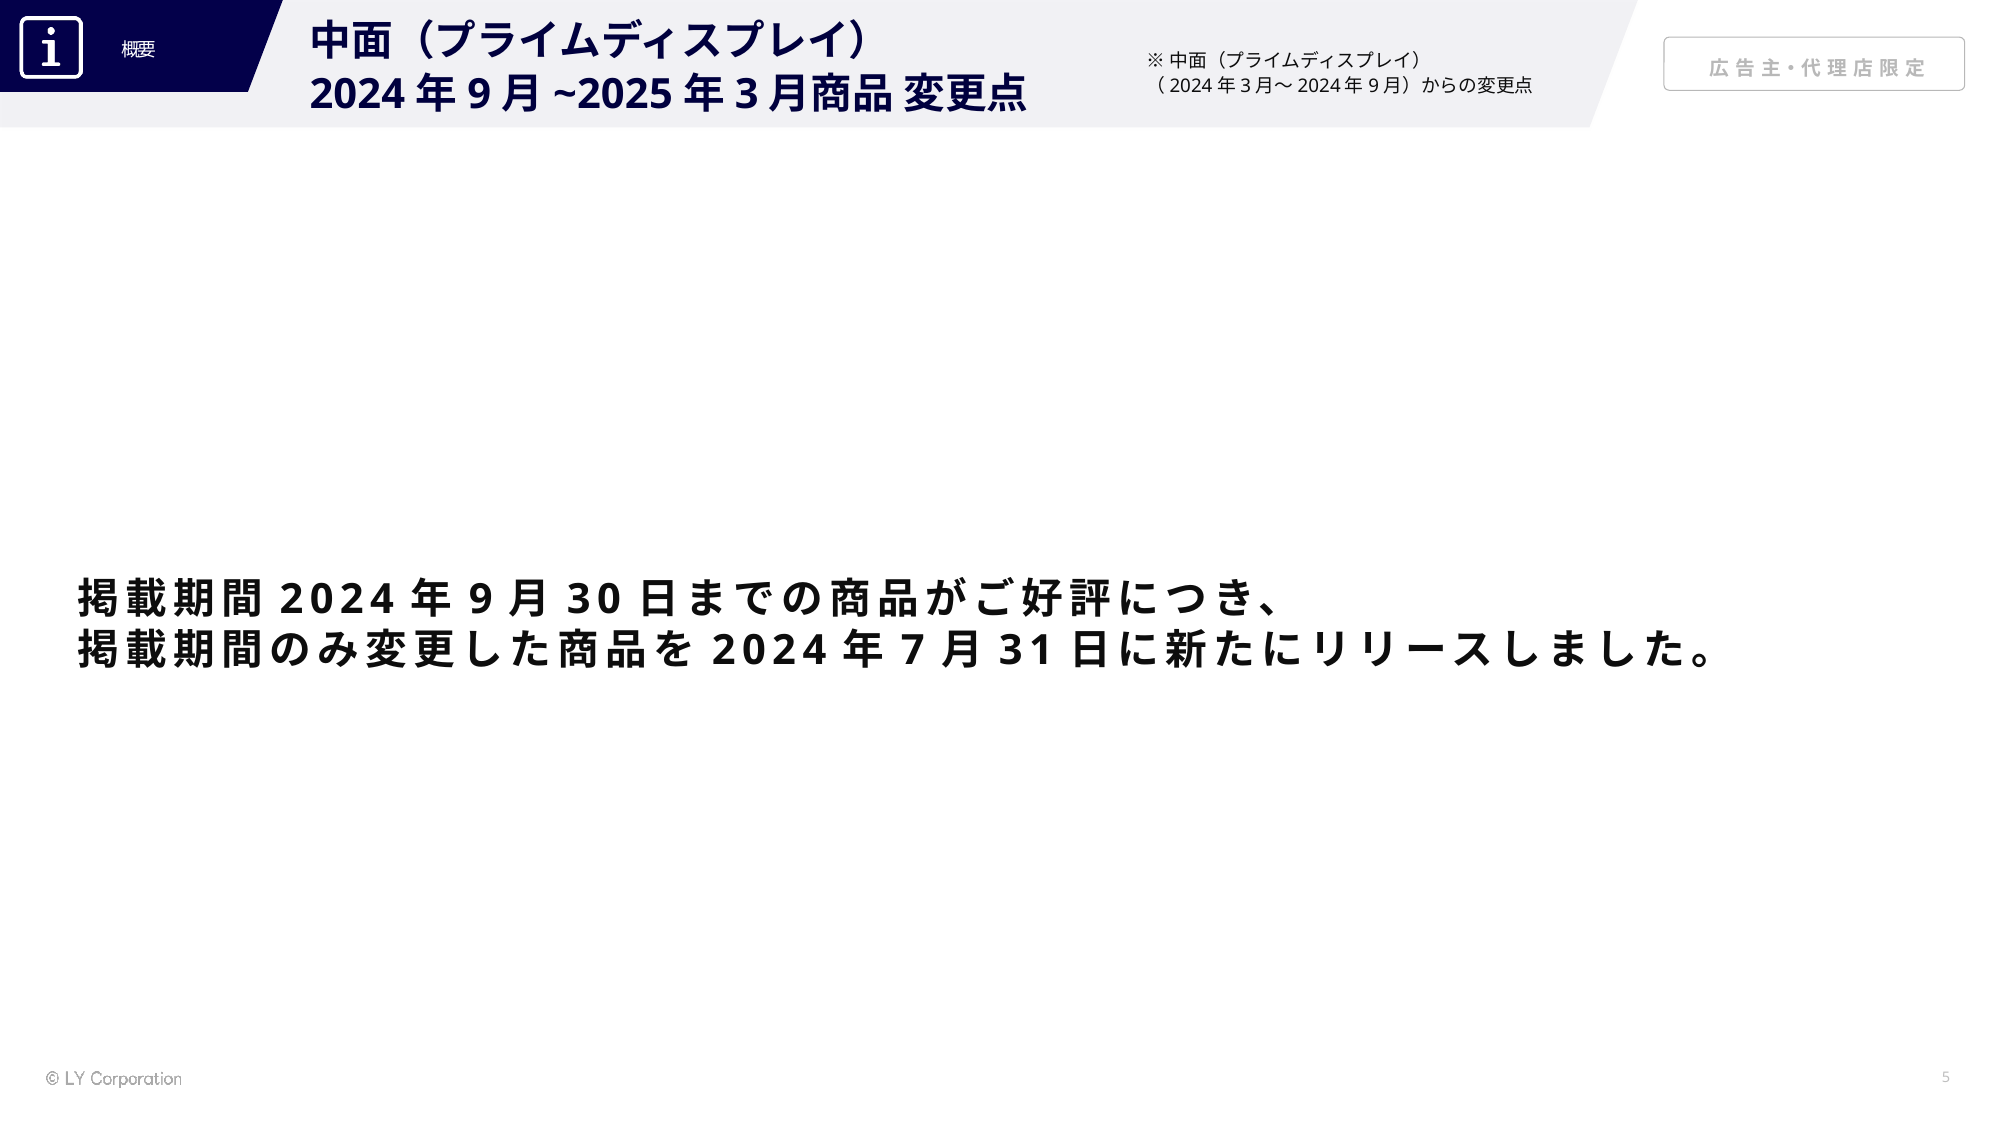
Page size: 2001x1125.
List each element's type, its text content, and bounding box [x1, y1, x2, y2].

list 中面（プライムディスプレイ） 2024年9月~2025年3月商品 変更点 [309, 41, 1645, 97]
text_box 掲載期間2024年9月30日までの商品がご好評につき、 掲載期間のみ変更した商品を2024年7月31日に新たにリリースしました。 [75, 569, 1737, 675]
text_box 概要 [97, 13, 180, 81]
text_box ※中面（プライムディスプレイ） （2024年3月～2024年9月）からの変更点 [1146, 46, 1534, 96]
picture [46, 1071, 181, 1088]
picture [9, 5, 92, 87]
